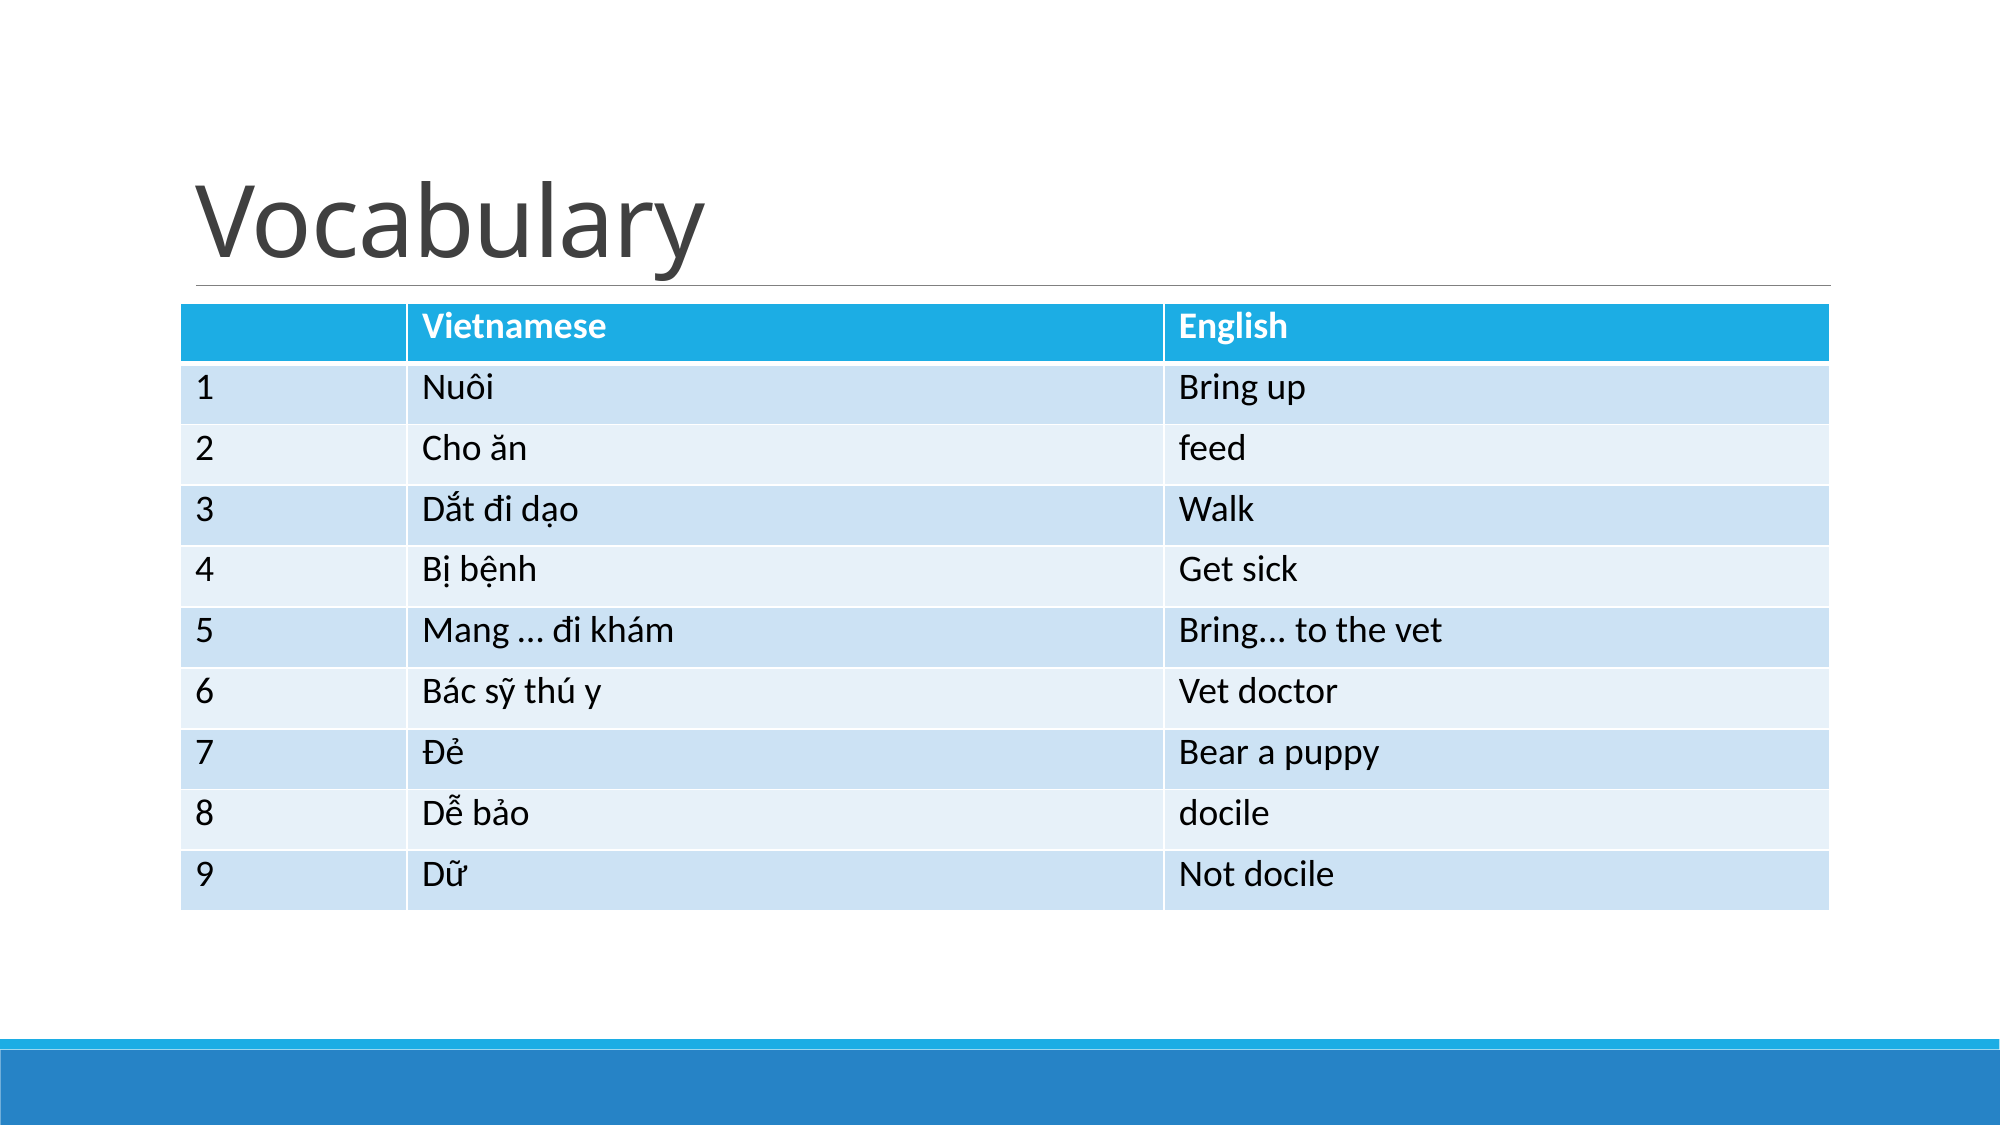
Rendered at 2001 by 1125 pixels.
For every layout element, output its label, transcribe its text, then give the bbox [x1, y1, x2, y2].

table_cell Nuôi [408, 366, 1163, 424]
table_cell 3 [181, 486, 406, 545]
table_cell Bring up [1165, 366, 1829, 424]
table_header Vietnamese [408, 304, 1163, 361]
table_cell feed [1165, 425, 1829, 484]
table_cell 4 [181, 547, 406, 606]
table_cell 1 [181, 366, 406, 424]
table_cell Dễ bảo [408, 790, 1163, 849]
table_header [181, 304, 406, 361]
table_cell 8 [181, 790, 406, 849]
table_cell Dữ [408, 851, 1163, 910]
table_cell Bị bệnh [408, 547, 1163, 606]
table_cell Bác sỹ thú y [408, 669, 1163, 728]
table_cell Cho ăn [408, 425, 1163, 484]
table_cell Walk [1165, 486, 1829, 545]
table_cell 2 [181, 425, 406, 484]
table_cell Get sick [1165, 547, 1829, 606]
table_cell Đẻ [408, 730, 1163, 789]
table_cell Bear a puppy [1165, 730, 1829, 789]
table_cell docile [1165, 790, 1829, 849]
table_cell Dắt đi dạo [408, 486, 1163, 545]
table_cell Mang … đi khám [408, 608, 1163, 667]
table_cell 6 [181, 669, 406, 728]
table_cell 7 [181, 730, 406, 789]
table_cell Bring... to the vet [1165, 608, 1829, 667]
table_cell Not docile [1165, 851, 1829, 910]
table_header English [1165, 304, 1829, 361]
table_cell 5 [181, 608, 406, 667]
table_cell Vet doctor [1165, 669, 1829, 728]
table_cell 9 [181, 851, 406, 910]
title Vocabulary [180, 47, 1830, 285]
